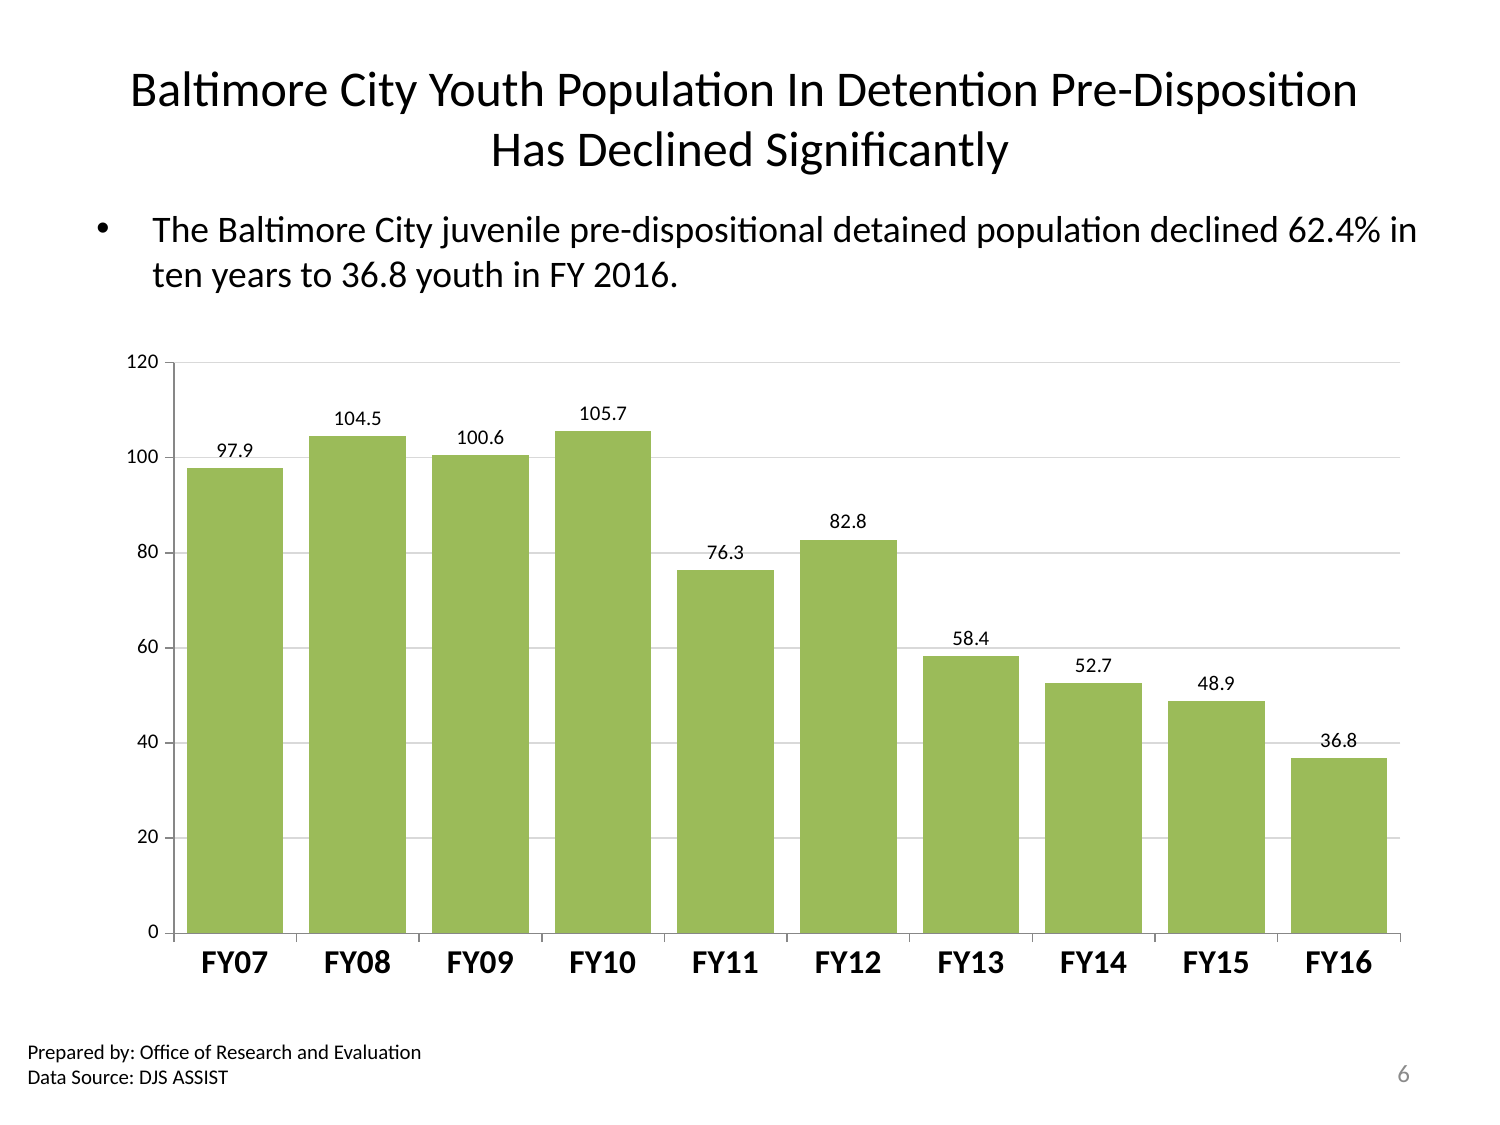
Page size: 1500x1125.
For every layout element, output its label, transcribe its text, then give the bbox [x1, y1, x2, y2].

chart [74, 324, 1438, 1013]
footer Prepared by: Office of Research and Evaluation Data Source: DJS ASSIST [12, 1025, 450, 1103]
title Baltimore City Youth Population In Detention Pre-Disposition Has Declined Significantly [75, 45, 1425, 188]
text_box The Baltimore City juvenile pre-dispositional detained population declined 62.4% in ten years to 36.8 youth in FY 2016. [81, 162, 1475, 338]
slide_number 6 [1074, 1042, 1425, 1103]
